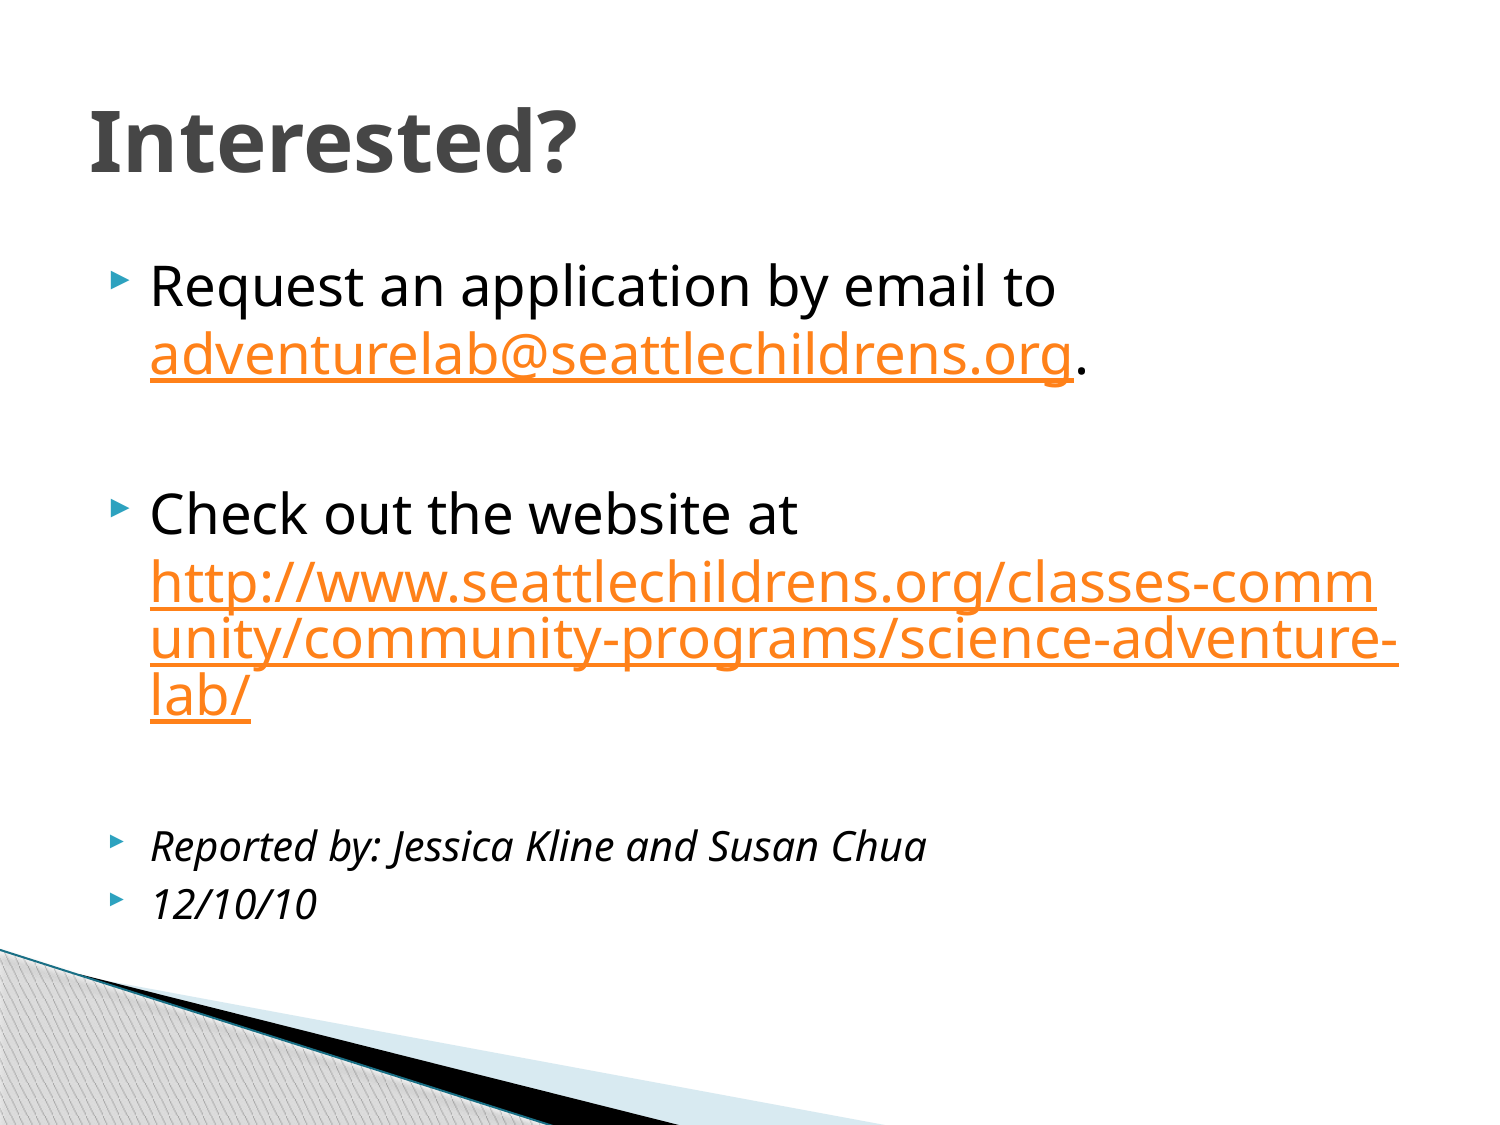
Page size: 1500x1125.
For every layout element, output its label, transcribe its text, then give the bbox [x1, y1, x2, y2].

list Request an application by email to adventurelab@seattlechildrens.org. Check out the website at http://www.seattlechildrens.org/classes-community/community-programs/science-adventure-lab/ Reported by: Jessica Kline and Susan Chua 12/10/10 [75, 243, 1425, 986]
title Interested? [75, 45, 1425, 233]
